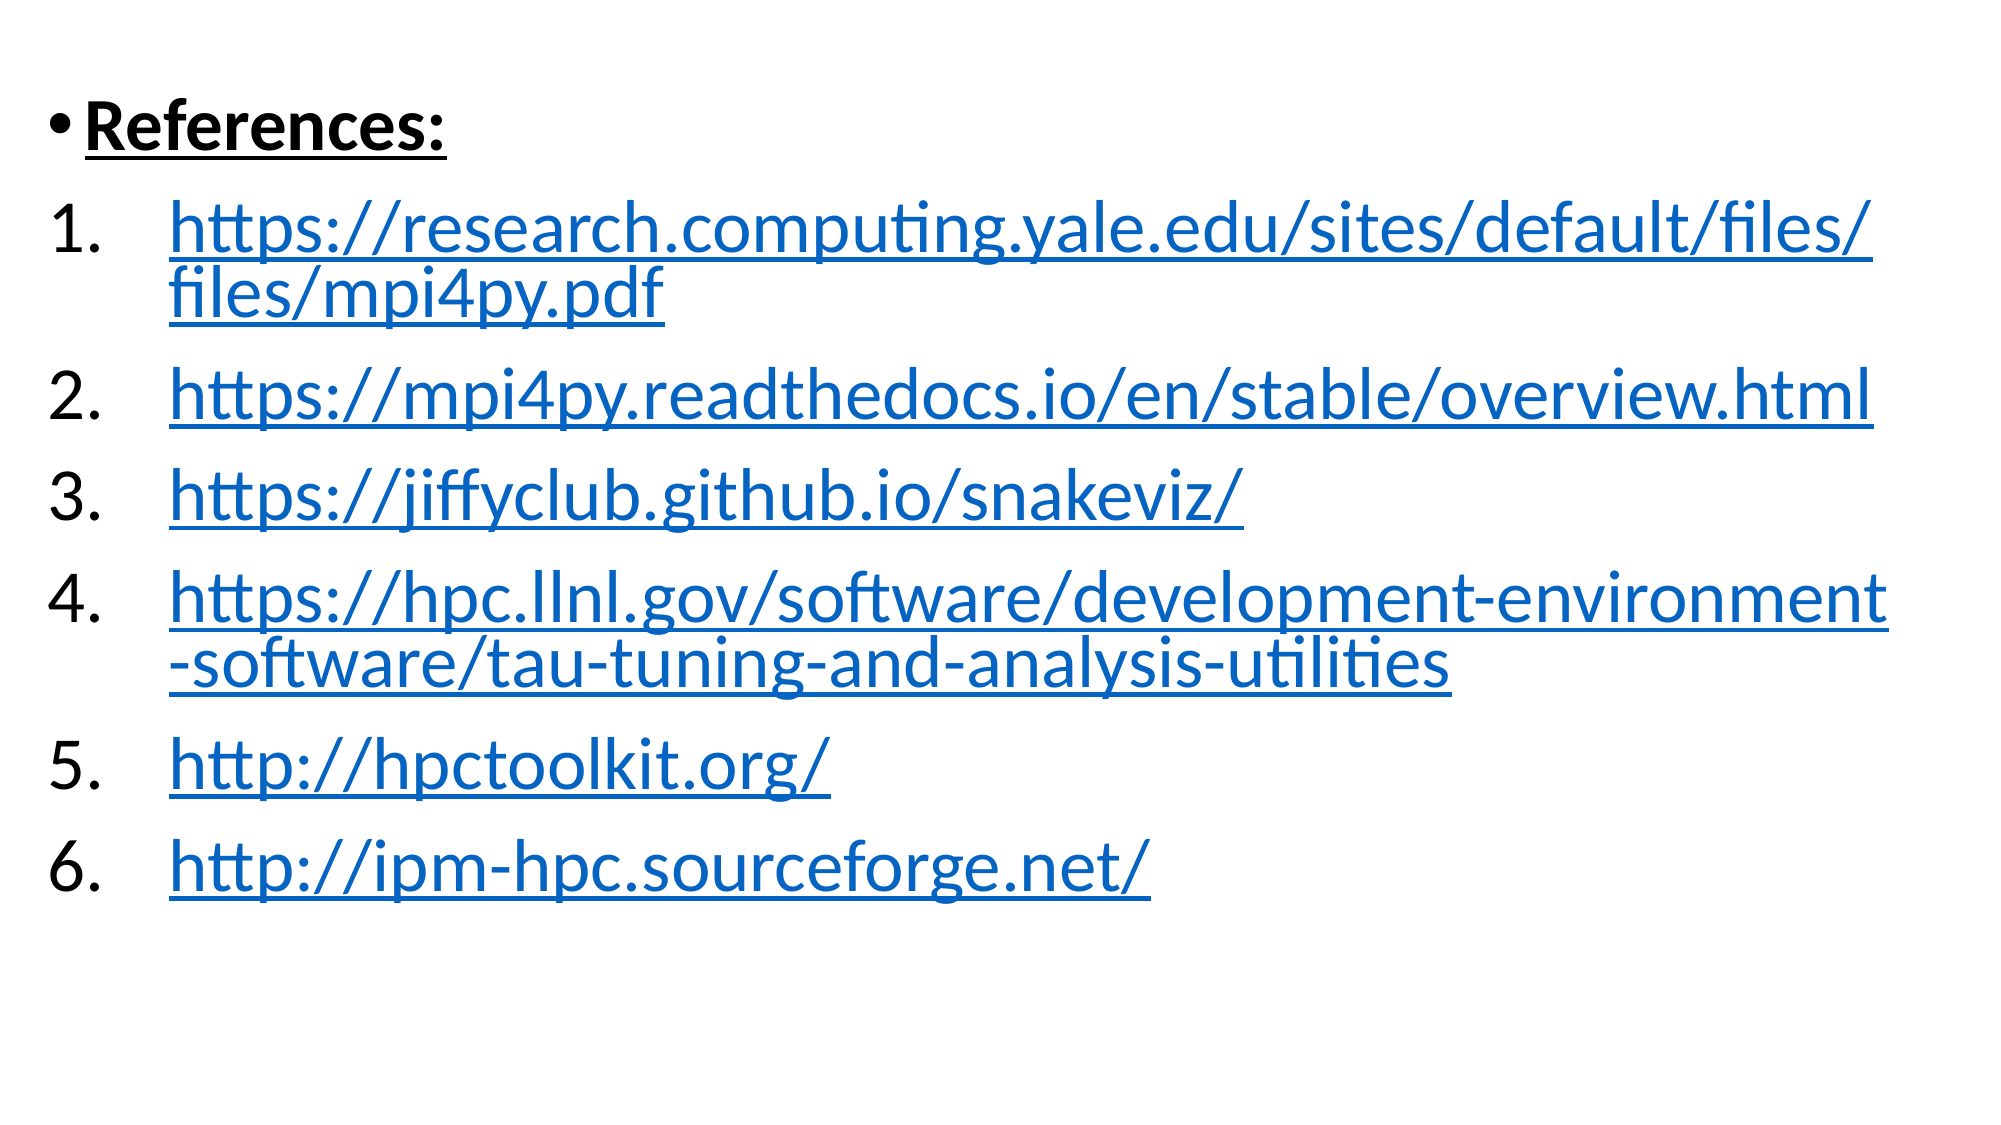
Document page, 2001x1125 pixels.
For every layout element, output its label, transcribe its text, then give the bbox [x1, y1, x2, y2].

list References: https://research.computing.yale.edu/sites/default/files/files/mpi4py.pdf https://mpi4py.readthedocs.io/en/stable/overview.html https://jiffyclub.github.io/snakeviz/ https://hpc.llnl.gov/software/development-environment-software/tau-tuning-and-analysis-utilities http://hpctoolkit.org/ http://ipm-hpc.sourceforge.net/ [32, 78, 1915, 1083]
